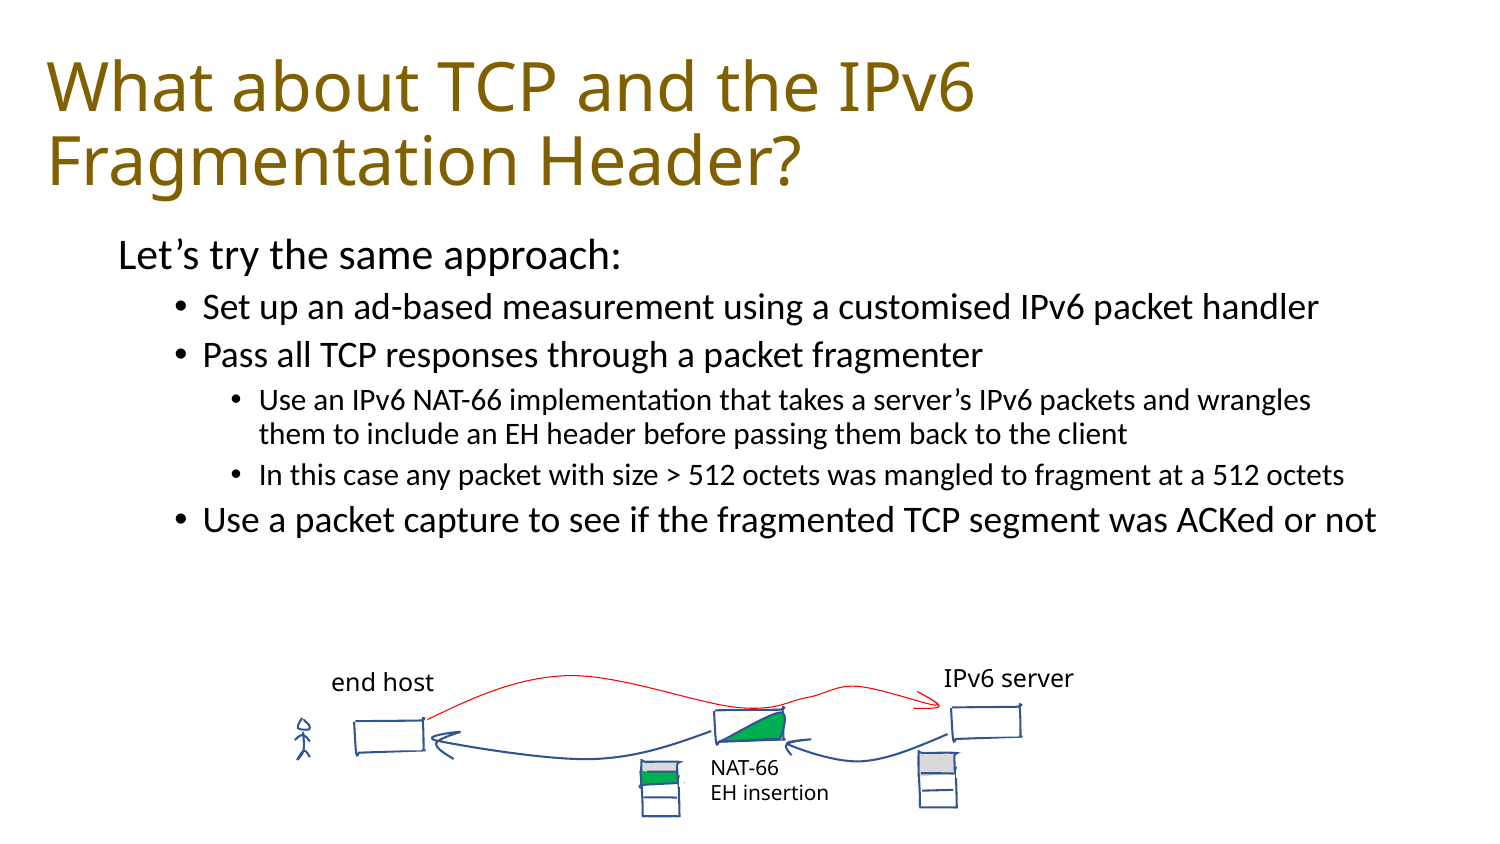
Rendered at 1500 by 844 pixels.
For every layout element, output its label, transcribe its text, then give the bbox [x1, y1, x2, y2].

text_box [784, 733, 949, 763]
title What about TCP and the IPv6 Fragmentation Header? [31, 44, 1397, 208]
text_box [639, 759, 683, 817]
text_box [294, 718, 310, 760]
text_box [430, 730, 712, 761]
text_box end host [316, 658, 450, 704]
text_box IPv6 server [929, 655, 1090, 701]
text_box [761, 685, 941, 712]
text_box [918, 750, 960, 808]
text_box NAT-66 EH insertion [695, 747, 845, 813]
text_box [426, 674, 746, 721]
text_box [951, 704, 1023, 742]
list Let’s try the same approach: Set up an ad-based measurement using a customised IPv6 packet handler Pass all TCP responses through a packet fragmenter Use an IPv6 NAT-66 implementation that takes a server’s IPv6 packets and wrangles them to include an EH header before passing them back to the client In this case any packet with size > 512 octets was mangled to fragment at a 512 octets Use a packet capture to see if the fragmented TCP segment was ACKed or not [103, 224, 1397, 760]
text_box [354, 717, 426, 756]
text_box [714, 707, 786, 745]
